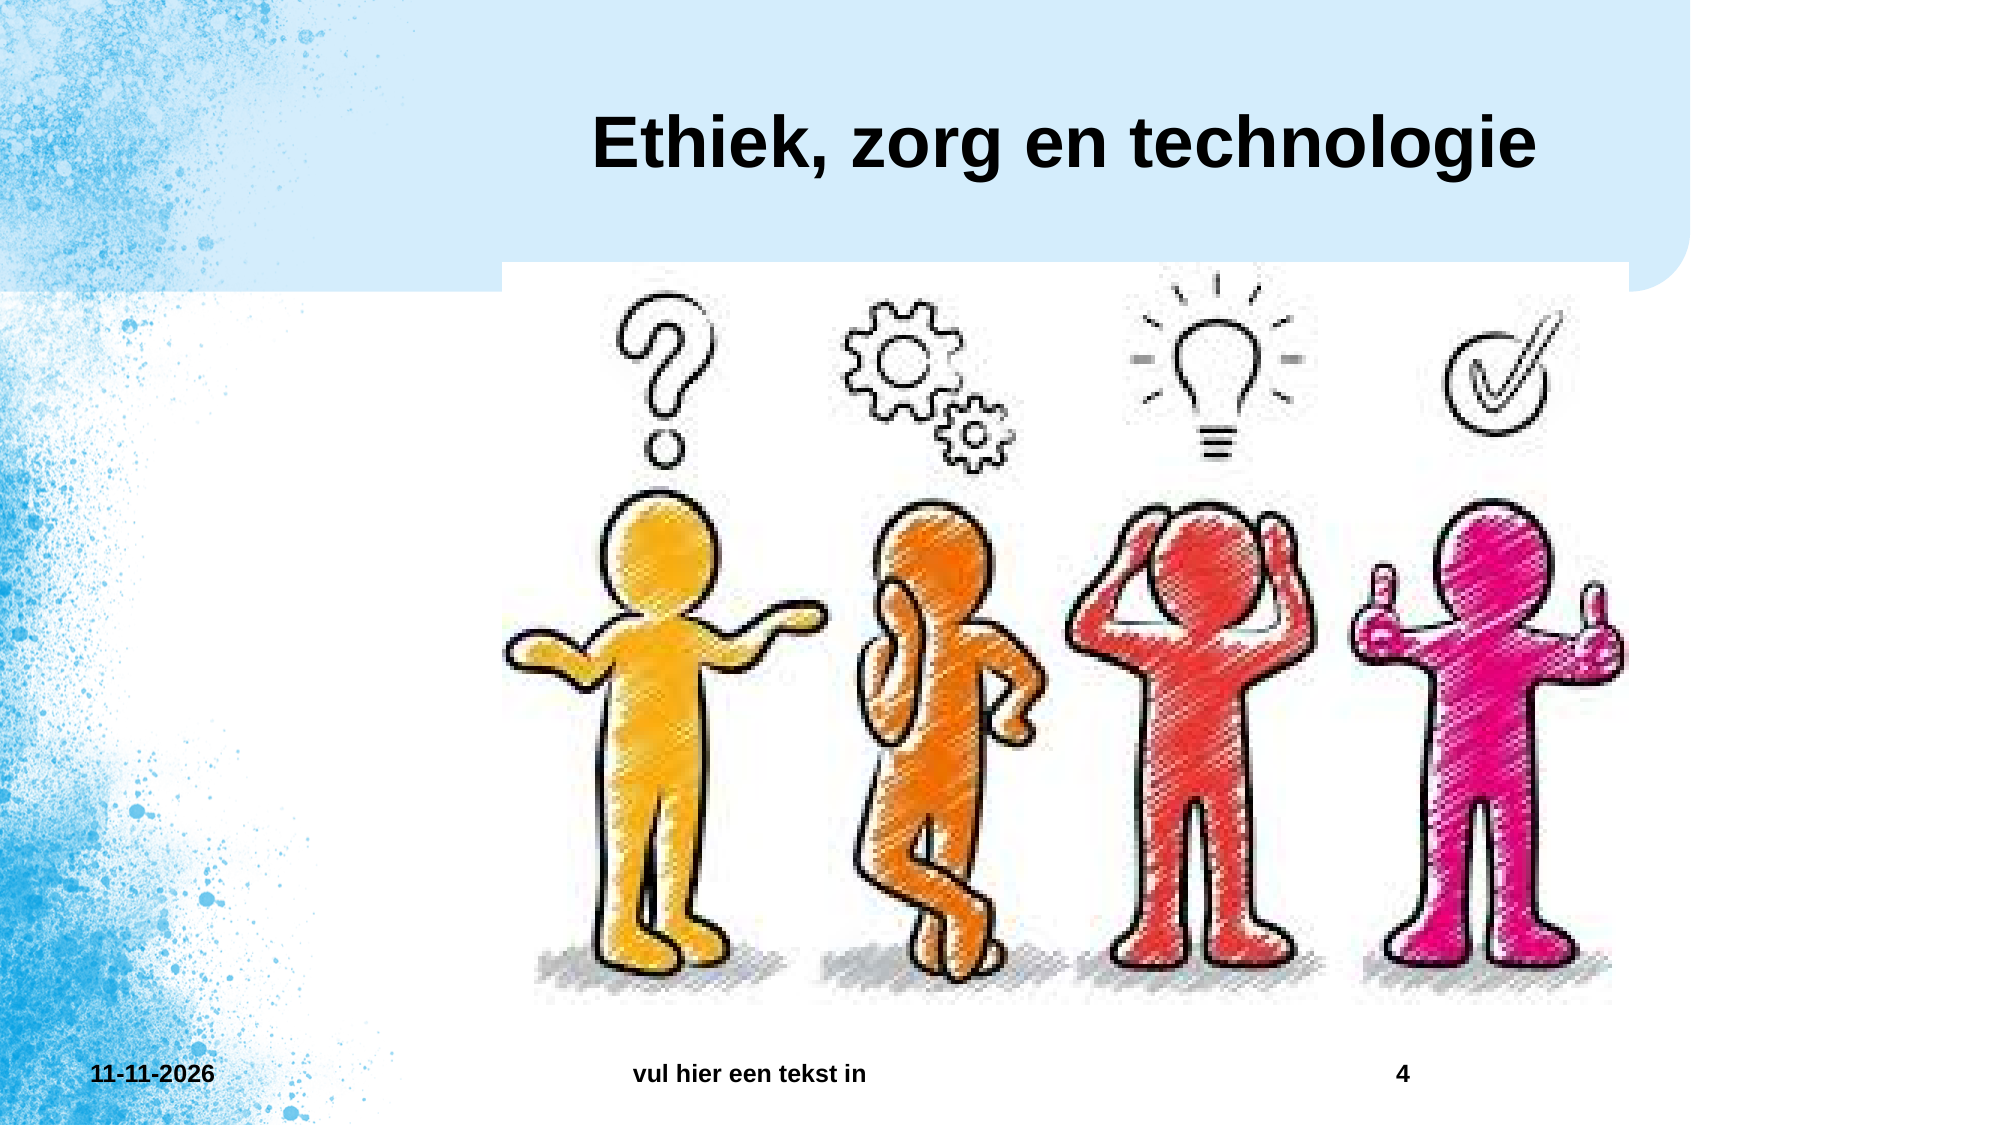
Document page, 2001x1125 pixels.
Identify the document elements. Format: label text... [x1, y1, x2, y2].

footer vul hier een tekst in [512, 1042, 988, 1103]
title Ethiek, zorg en technologie [455, 45, 1676, 233]
picture [0, 0, 415, 1125]
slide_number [75, 1042, 425, 1103]
picture [501, 262, 1629, 1006]
slide_number 4 [1074, 1042, 1425, 1103]
